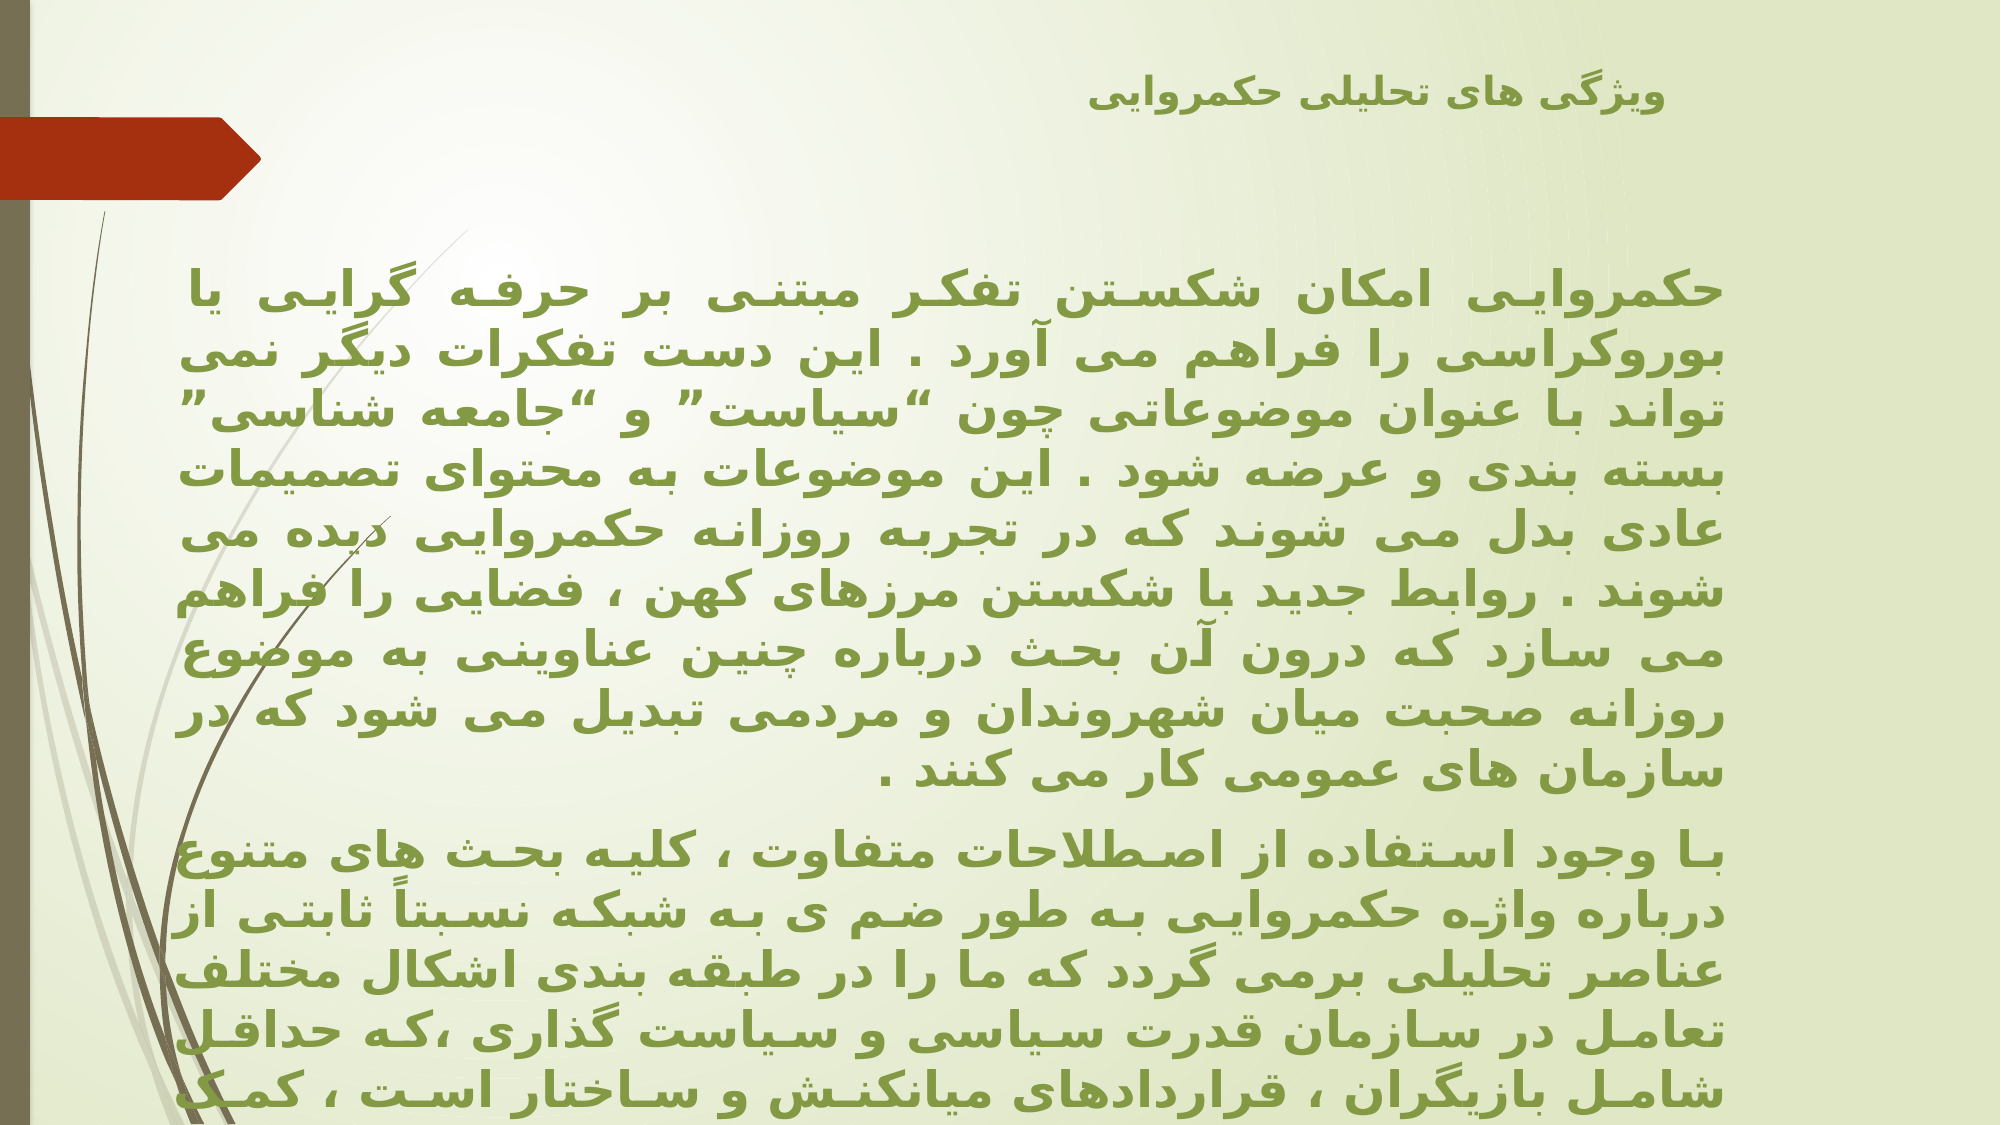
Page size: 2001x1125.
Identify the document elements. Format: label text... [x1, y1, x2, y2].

list حکمروایی امکان شکستن تفکر مبتنی بر حرفه گرایی یا بوروکراسی را فراهم می آورد . این دست تفکرات دیگر نمی تواند با عنوان موضوعاتی چون “سیاست” و “جامعه شناسی” بسته بندی و عرضه شود . این موضوعات به محتوای تصمیمات عادی بدل می شوند که در تجربه روزانه حکمروایی دیده می شوند . روابط جدید با شکستن مرزهای کهن ، فضایی را فراهم می سازد که درون آن بحث درباره چنین عناوینی به موضوع روزانه صحبت میان شهروندان و مردمی تبدیل می شود که در سازمان های عمومی کار می کنند . با وجود استفاده از اصطلاحات متفاوت ، کلیه بحث های متنوع درباره واژه حکمروایی به طور ضم ی به شبکه نسبتاً ثابتی از عناصر تحلیلی برمی گردد که ما را در طبقه بندی اشکال مختلف تعامل در سازمان قدرت سیاسی و سیاست گذاری ،که حداقل شامل بازیگران ، قراردادهای میانکنش و ساختار است ، کمک می کند. [158, 249, 1742, 793]
title ویژگی های تحلیلی حکمروایی [1016, 58, 1683, 201]
